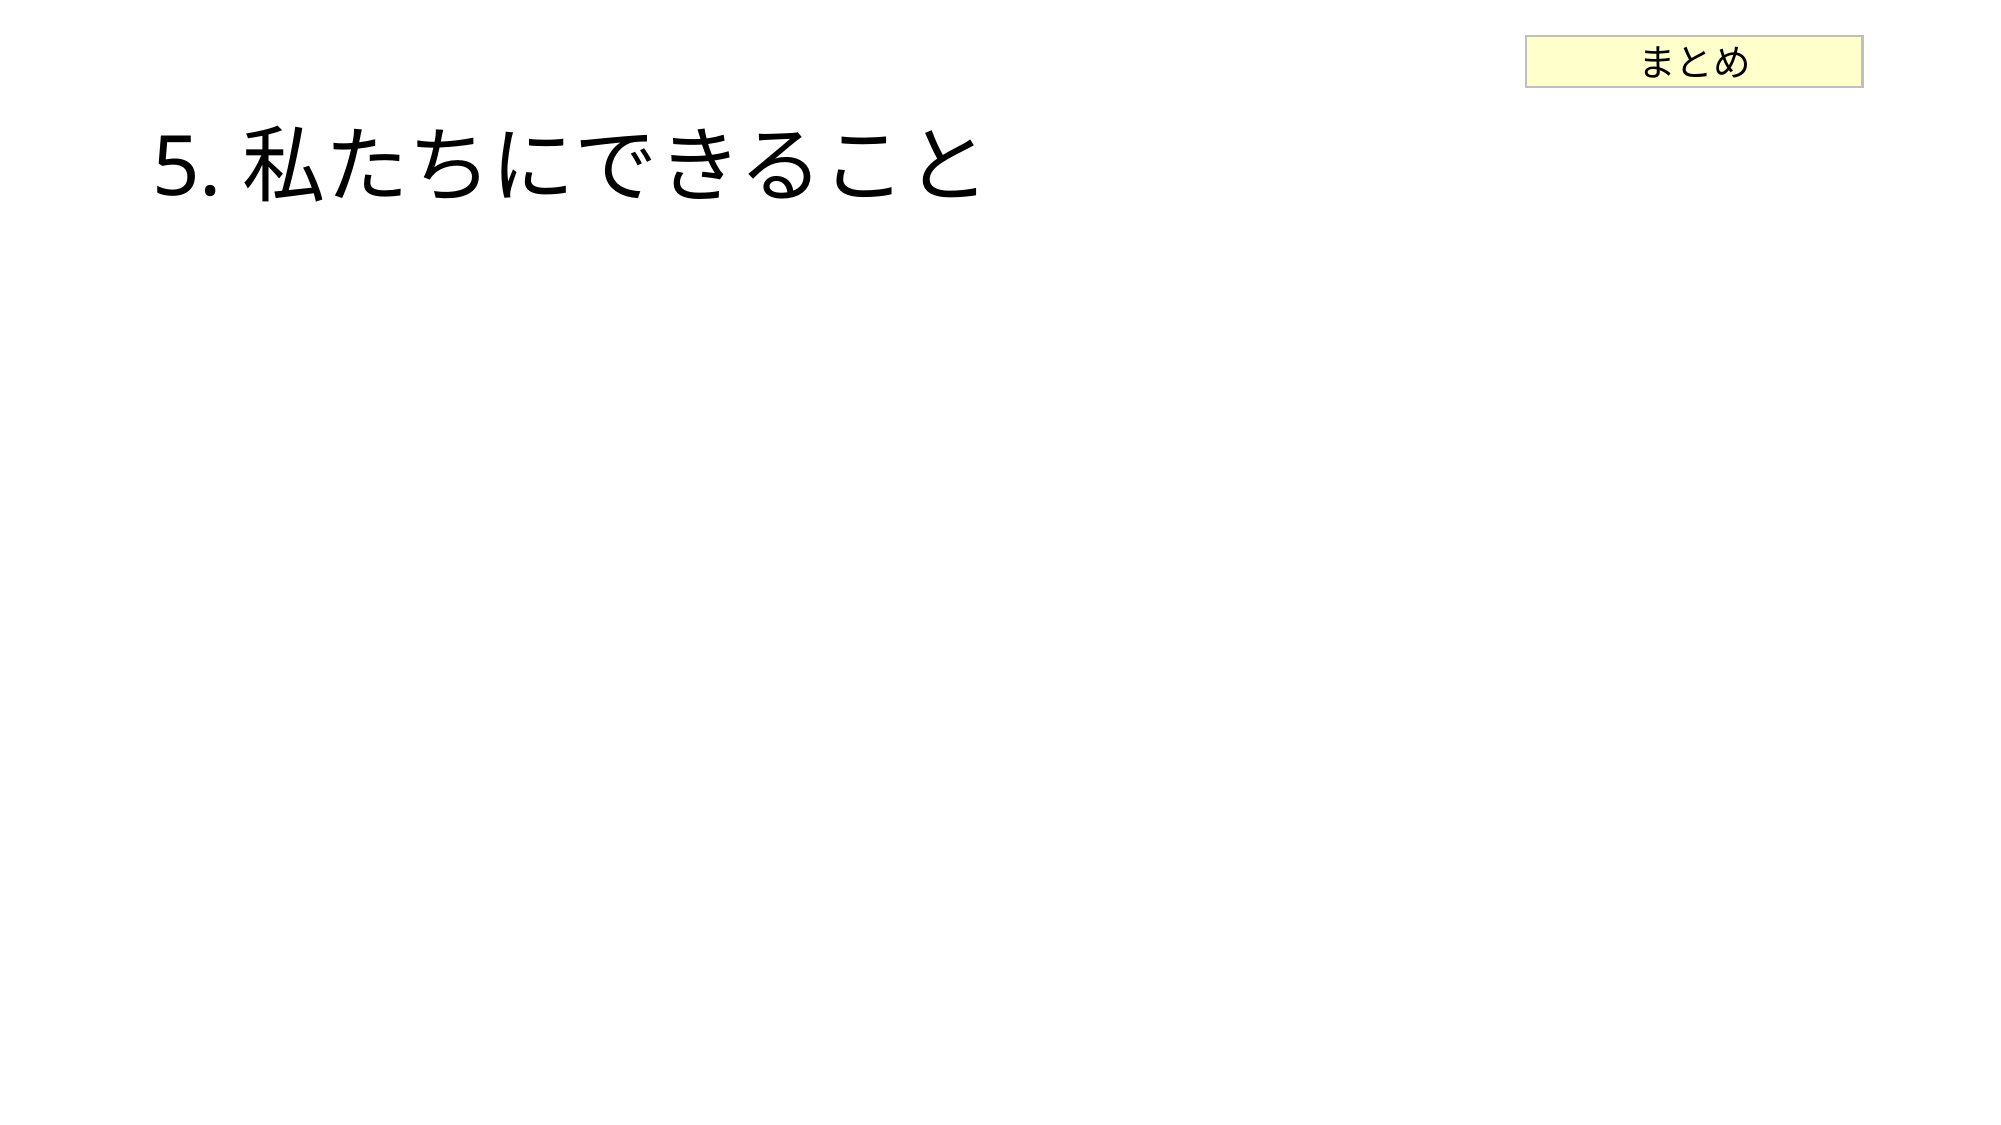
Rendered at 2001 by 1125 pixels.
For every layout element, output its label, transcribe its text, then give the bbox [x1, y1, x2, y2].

text_box まとめ [1525, 35, 1864, 88]
title 5.私たちにできること [137, 59, 1863, 278]
